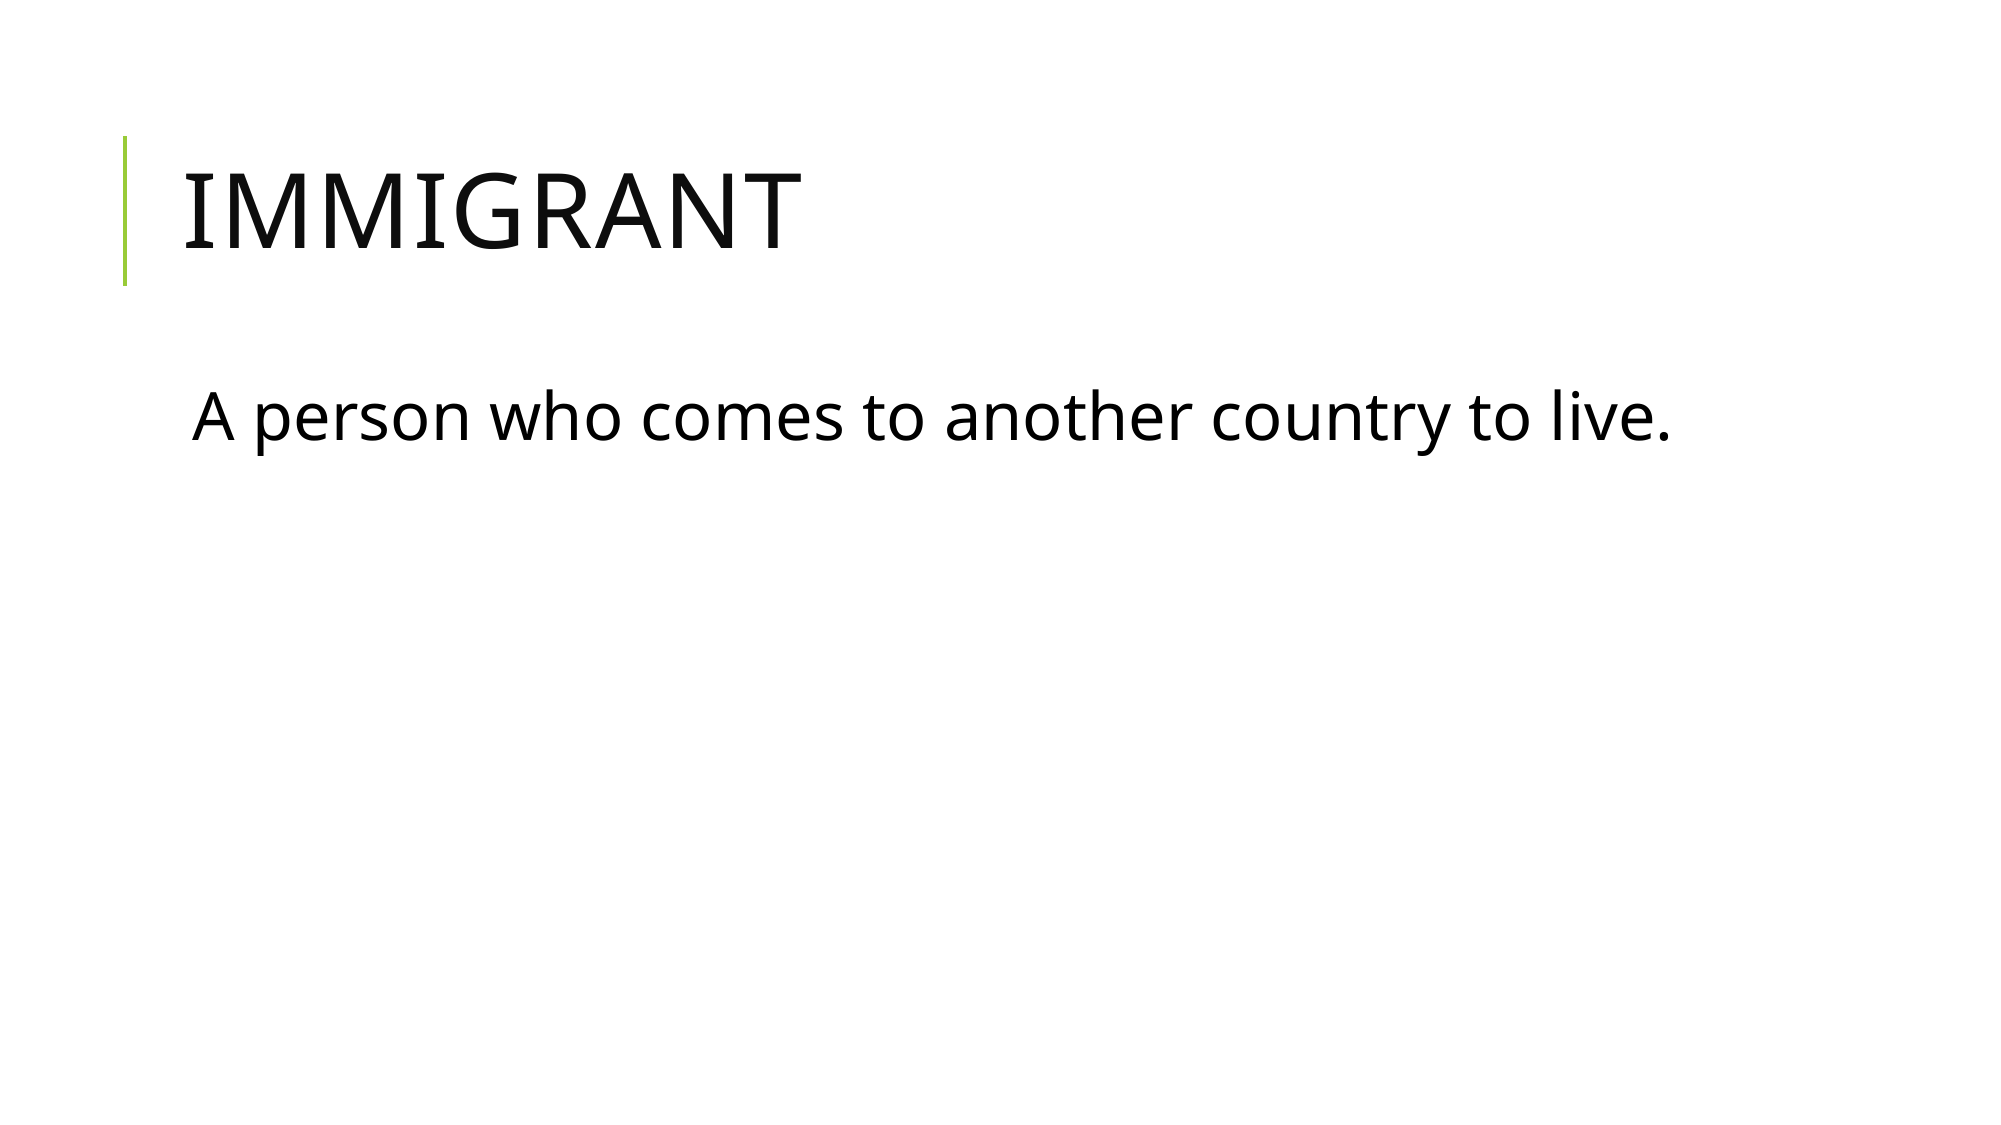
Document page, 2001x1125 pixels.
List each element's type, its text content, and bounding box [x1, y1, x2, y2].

list A person who comes to another country to live. [168, 375, 1763, 1035]
title immigrant [168, 96, 1763, 342]
